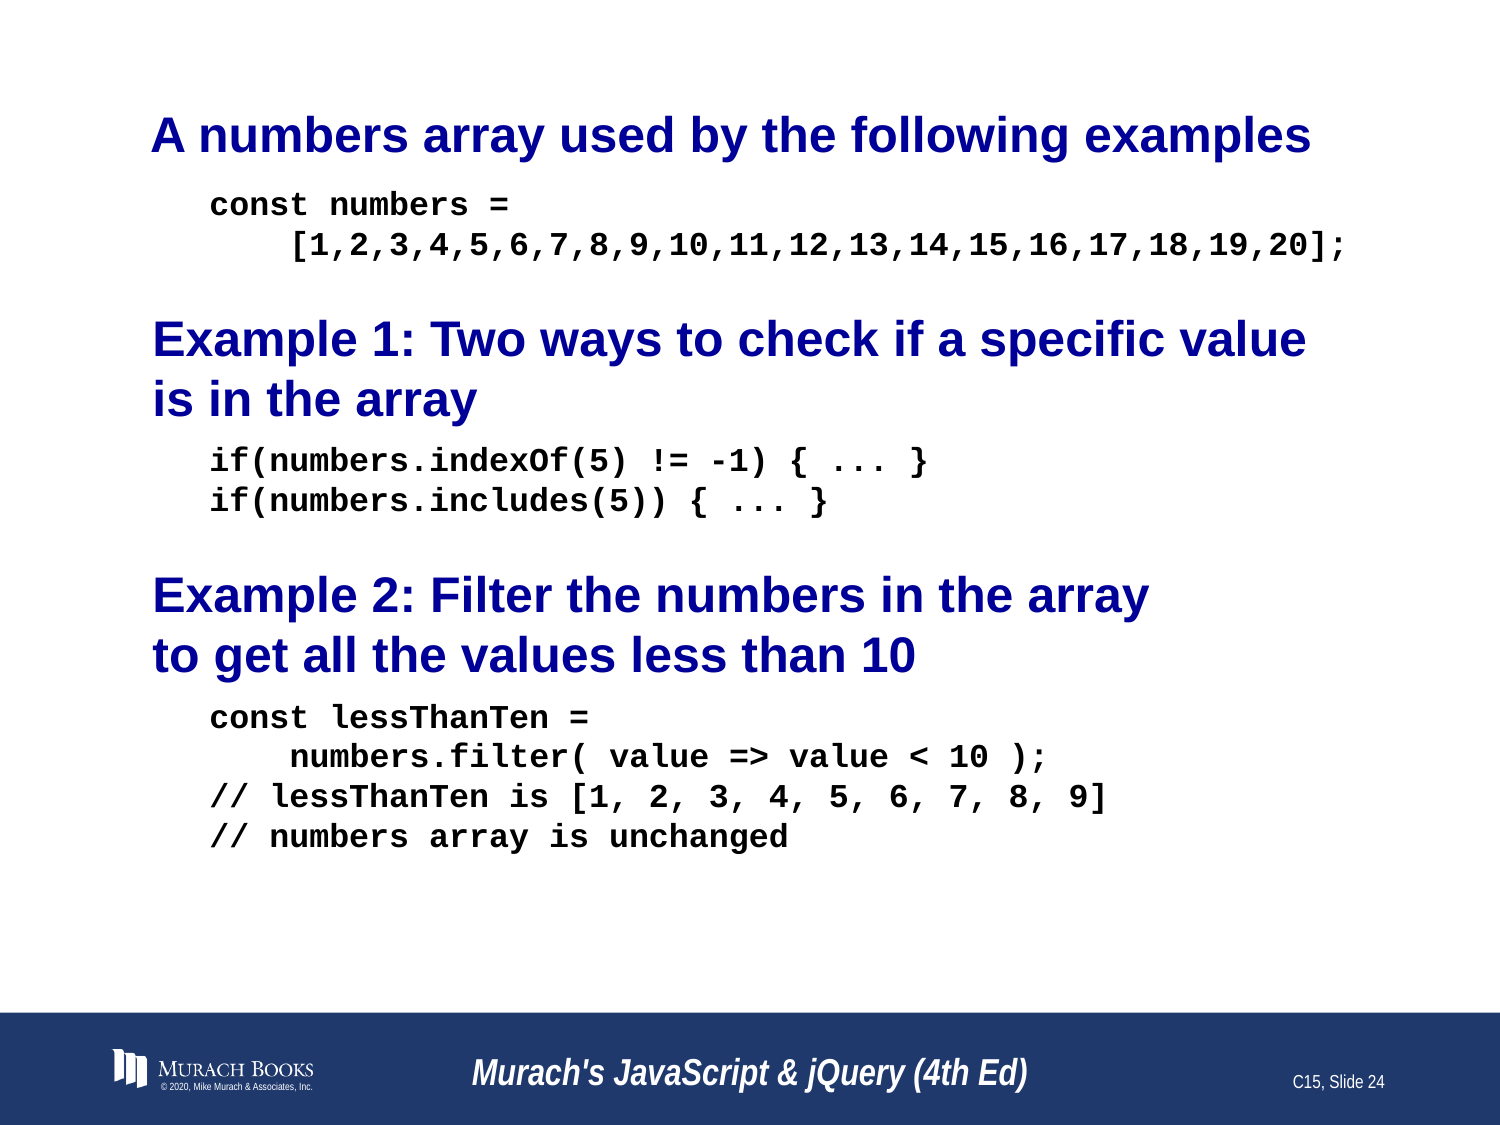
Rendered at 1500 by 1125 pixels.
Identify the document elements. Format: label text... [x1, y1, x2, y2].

title A numbers array used by the following examples [150, 102, 1350, 164]
slide_number C15, Slide 24 [1087, 1025, 1400, 1100]
list const numbers = [1,2,3,4,5,6,7,8,9,10,11,12,13,14,15,16,17,18,19,20]; Example 1: Two ways to check if a specific value is in the array if(numbers.indexOf(5) != -1) { ... } if(numbers.includes(5)) { ... } Example 2: Filter the numbers in the array to get all the values less than 10 const lessThanTen = numbers.filter( value => value < 10 ); // lessThanTen is [1, 2, 3, 4, 5, 6, 7, 8, 9] // numbers array is unchanged [137, 174, 1375, 975]
slide_number Murach's JavaScript & jQuery (4th Ed) [463, 1025, 1050, 1100]
footer © 2020, Mike Murach & Associates, Inc. [12, 1025, 463, 1100]
